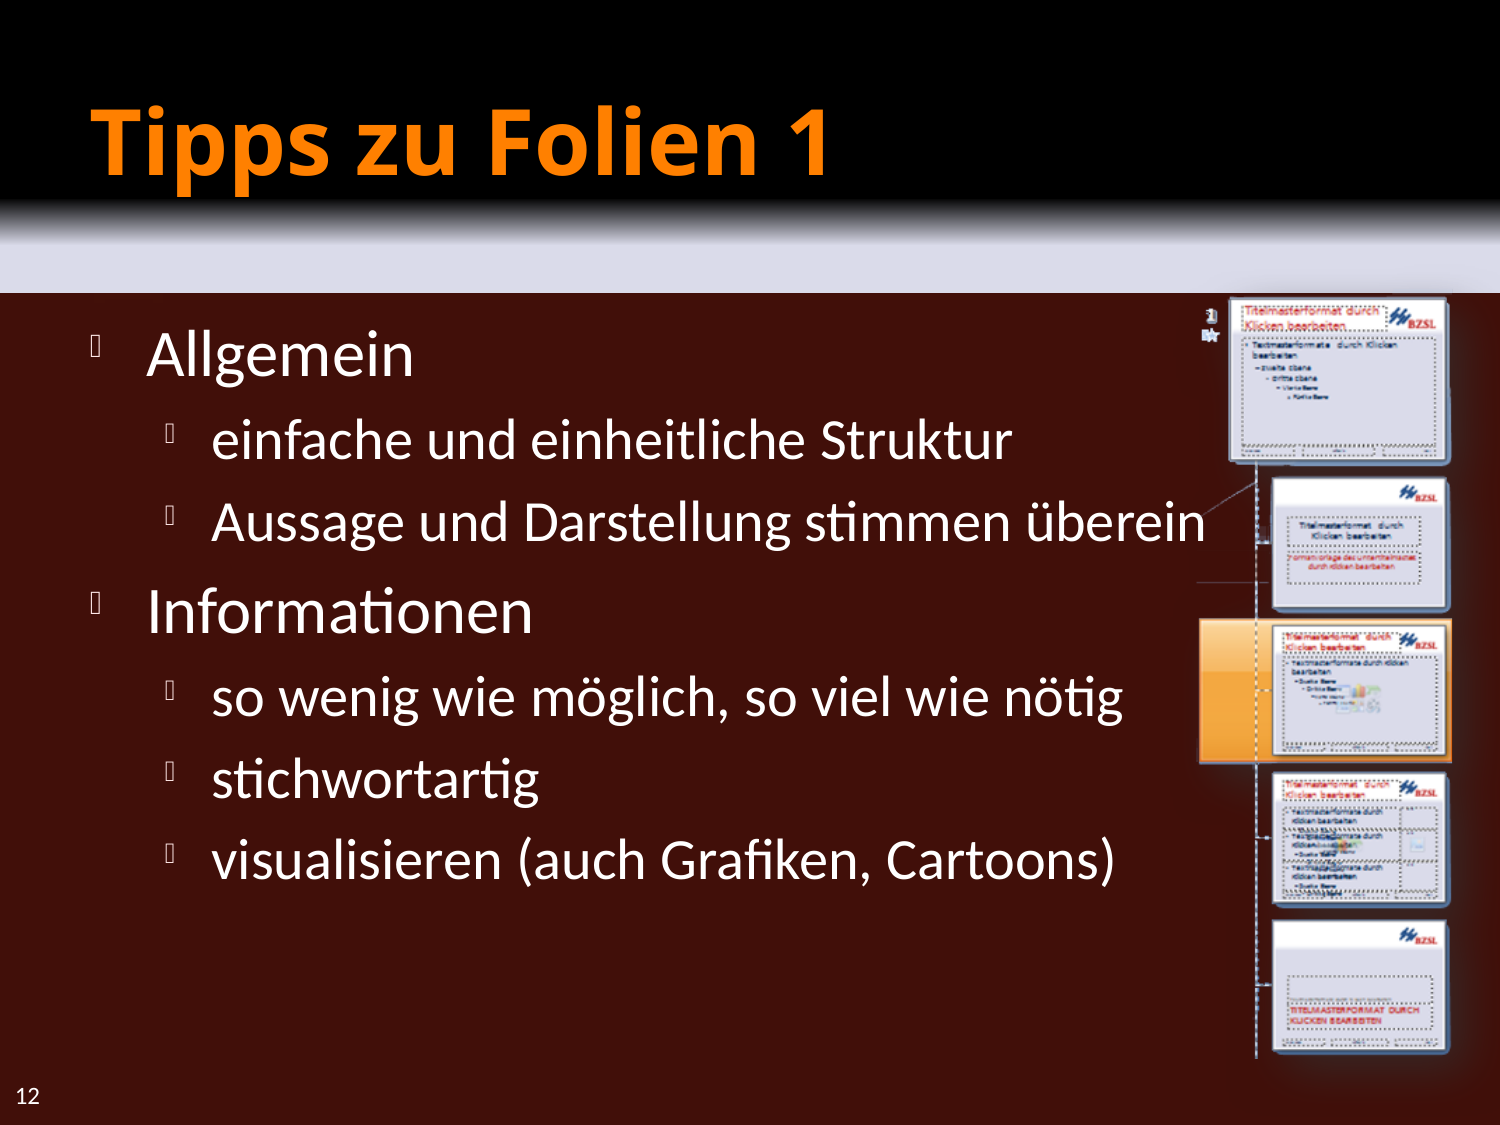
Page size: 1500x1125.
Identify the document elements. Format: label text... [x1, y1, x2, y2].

slide_number 11 [0, 1065, 94, 1125]
picture [1194, 284, 1454, 1060]
title Tipps zu Folien 1 [75, 45, 1425, 233]
list Allgemein einfache und einheitliche Struktur Aussage und Darstellung stimmen überein Informationen so wenig wie möglich, so viel wie nötig stichwortartig visualisieren (auch Grafiken, Cartoons) [75, 302, 1183, 1043]
